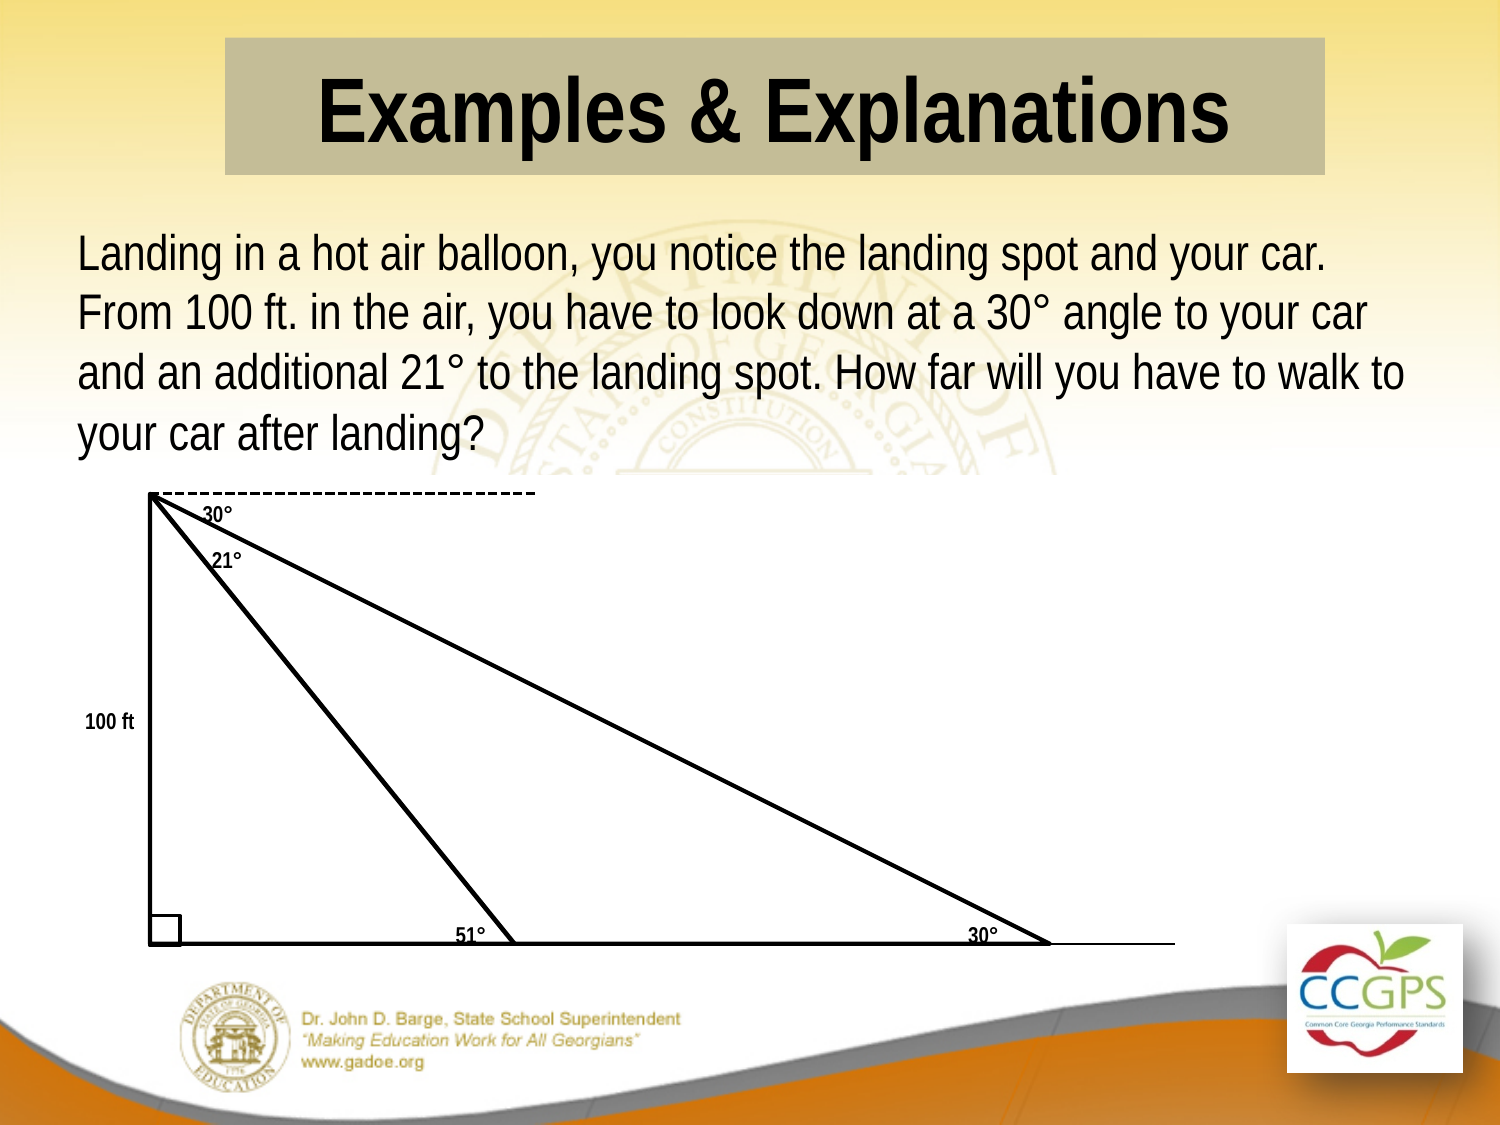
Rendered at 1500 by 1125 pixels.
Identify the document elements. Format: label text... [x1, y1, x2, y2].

title Examples & Explanations [224, 37, 1326, 176]
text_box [62, 476, 1188, 974]
picture [0, 0, 1500, 1125]
subtitle Landing in a hot air balloon, you notice the landing spot and your car. From 100 ft. in the air, you have to look down at a 30° angle to your car and an additional 21° to the landing spot. How far will you have to walk to your car after landing? [62, 212, 1426, 926]
